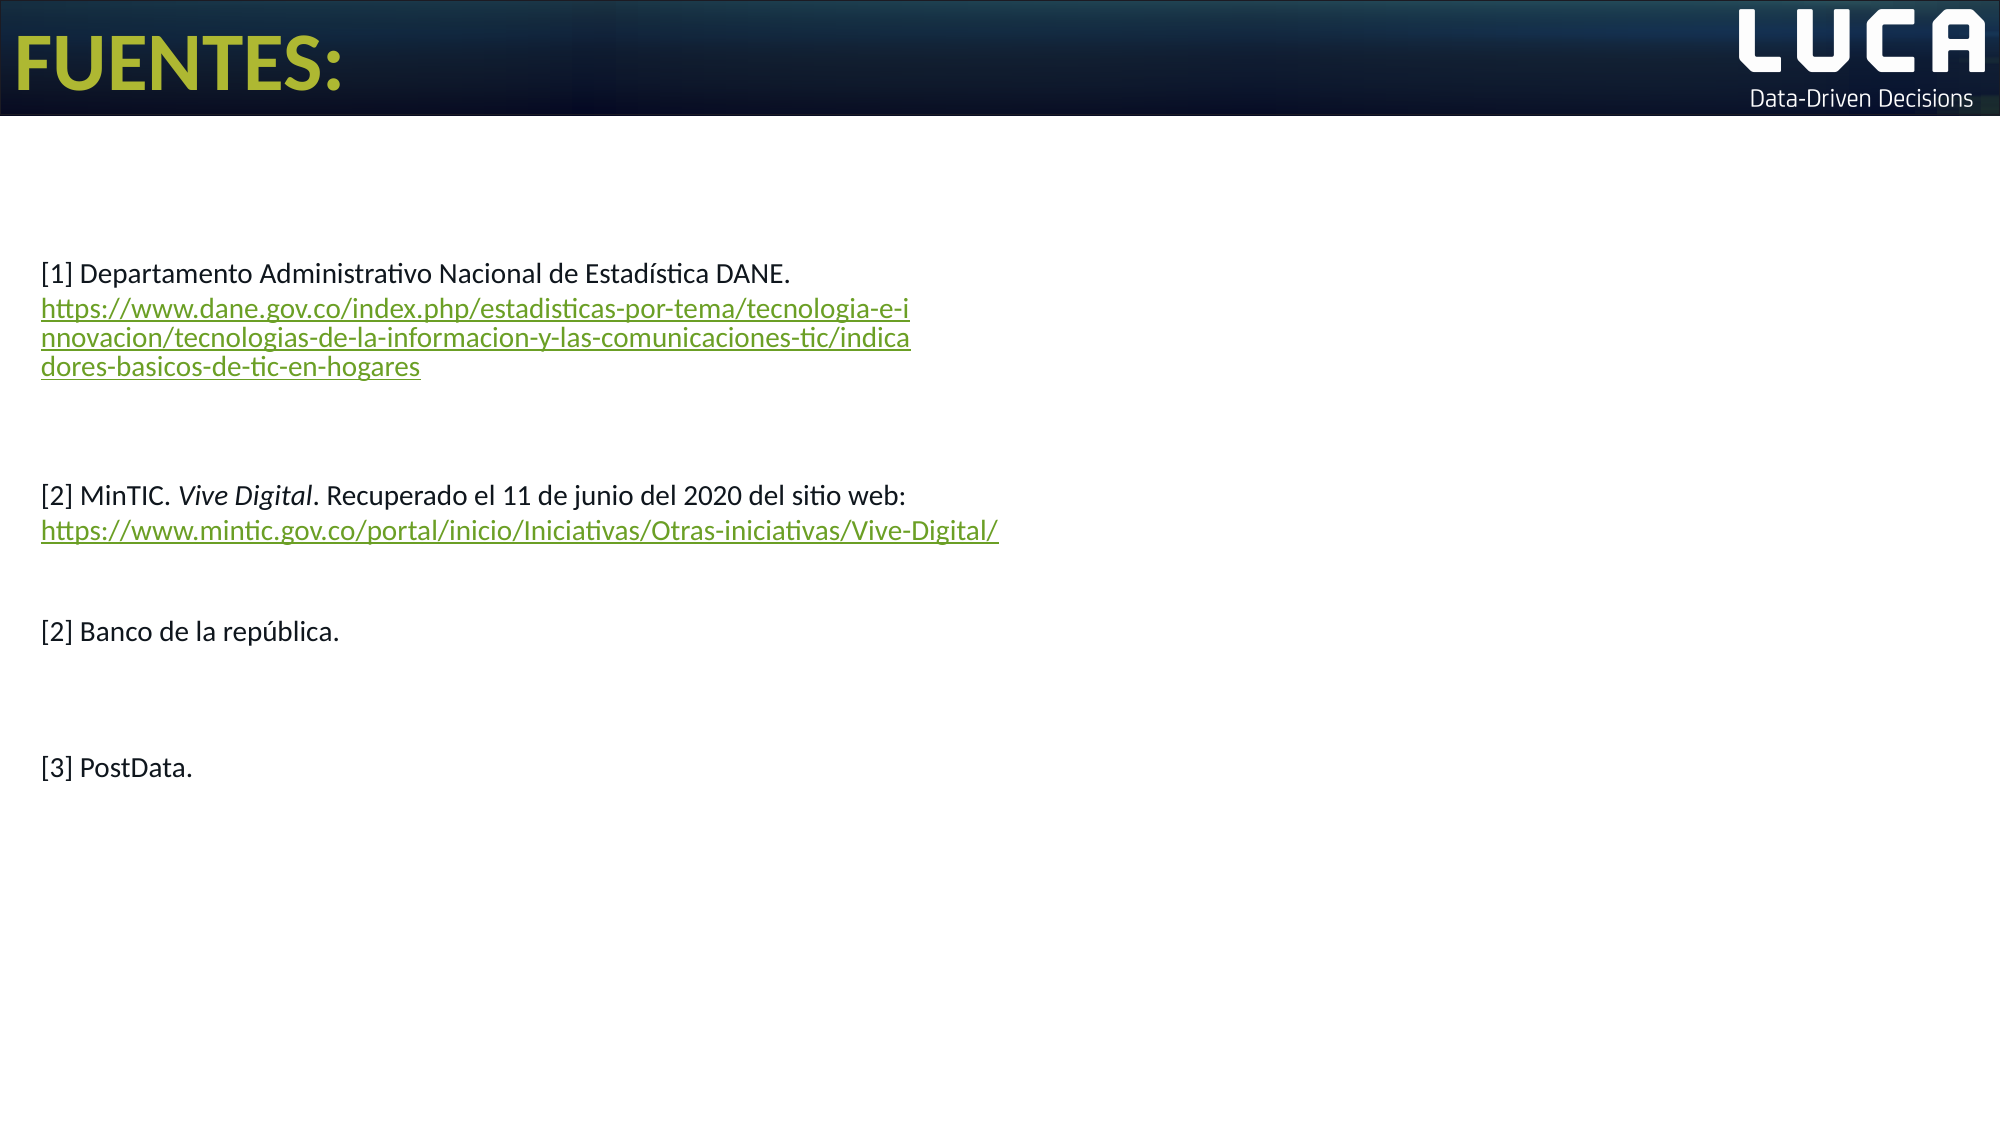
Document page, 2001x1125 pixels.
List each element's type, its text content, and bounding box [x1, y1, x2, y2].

picture [0, 0, 2000, 117]
text_box [2] MinTIC. Vive Digital. Recuperado el 11 de junio del 2020 del sitio web: https://www.mintic.gov.co/portal/inicio/Iniciativas/Otras-iniciativas/Vive-Digital/ [26, 468, 1027, 554]
text_box [3] PostData. [26, 740, 1027, 791]
text_box [2] Banco de la república. [26, 605, 1027, 655]
text_box [1] Departamento Administrativo Nacional de Estadística DANE. https://www.dane.gov.co/index.php/estadisticas-por-tema/tecnologia-e-innovacion/tecnologias-de-la-informacion-y-las-comunicaciones-tic/indicadores-basicos-de-tic-en-hogares [26, 246, 936, 367]
